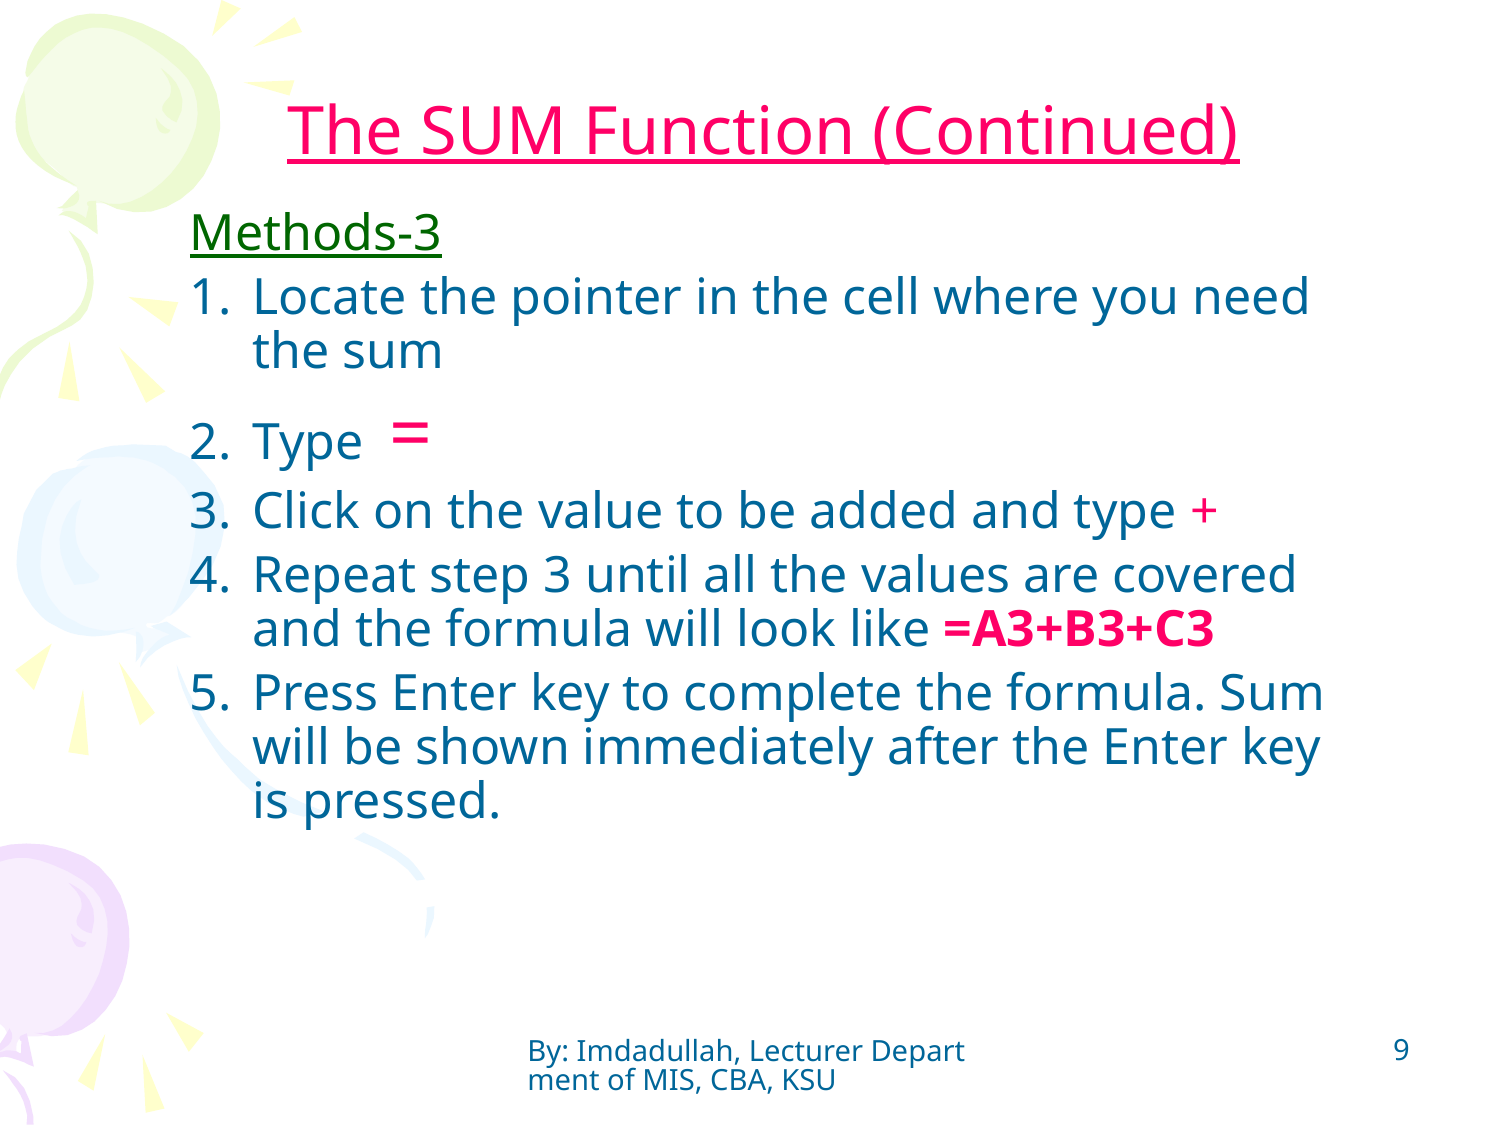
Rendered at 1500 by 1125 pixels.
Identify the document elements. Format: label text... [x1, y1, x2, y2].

footer By: Imdadullah, Lecturer Department of MIS, CBA, KSU [512, 1024, 988, 1101]
list Methods-3 Locate the pointer in the cell where you need the sum Type = Click on the value to be added and type + Repeat step 3 until all the values are covered and the formula will look like =A3+B3+C3 Press Enter key to complete the formula. Sum will be shown immediately after the Enter key is pressed. [174, 199, 1351, 1001]
slide_number 9 [1074, 1023, 1426, 1100]
text_box The SUM Function (Continued) [87, 50, 1440, 175]
